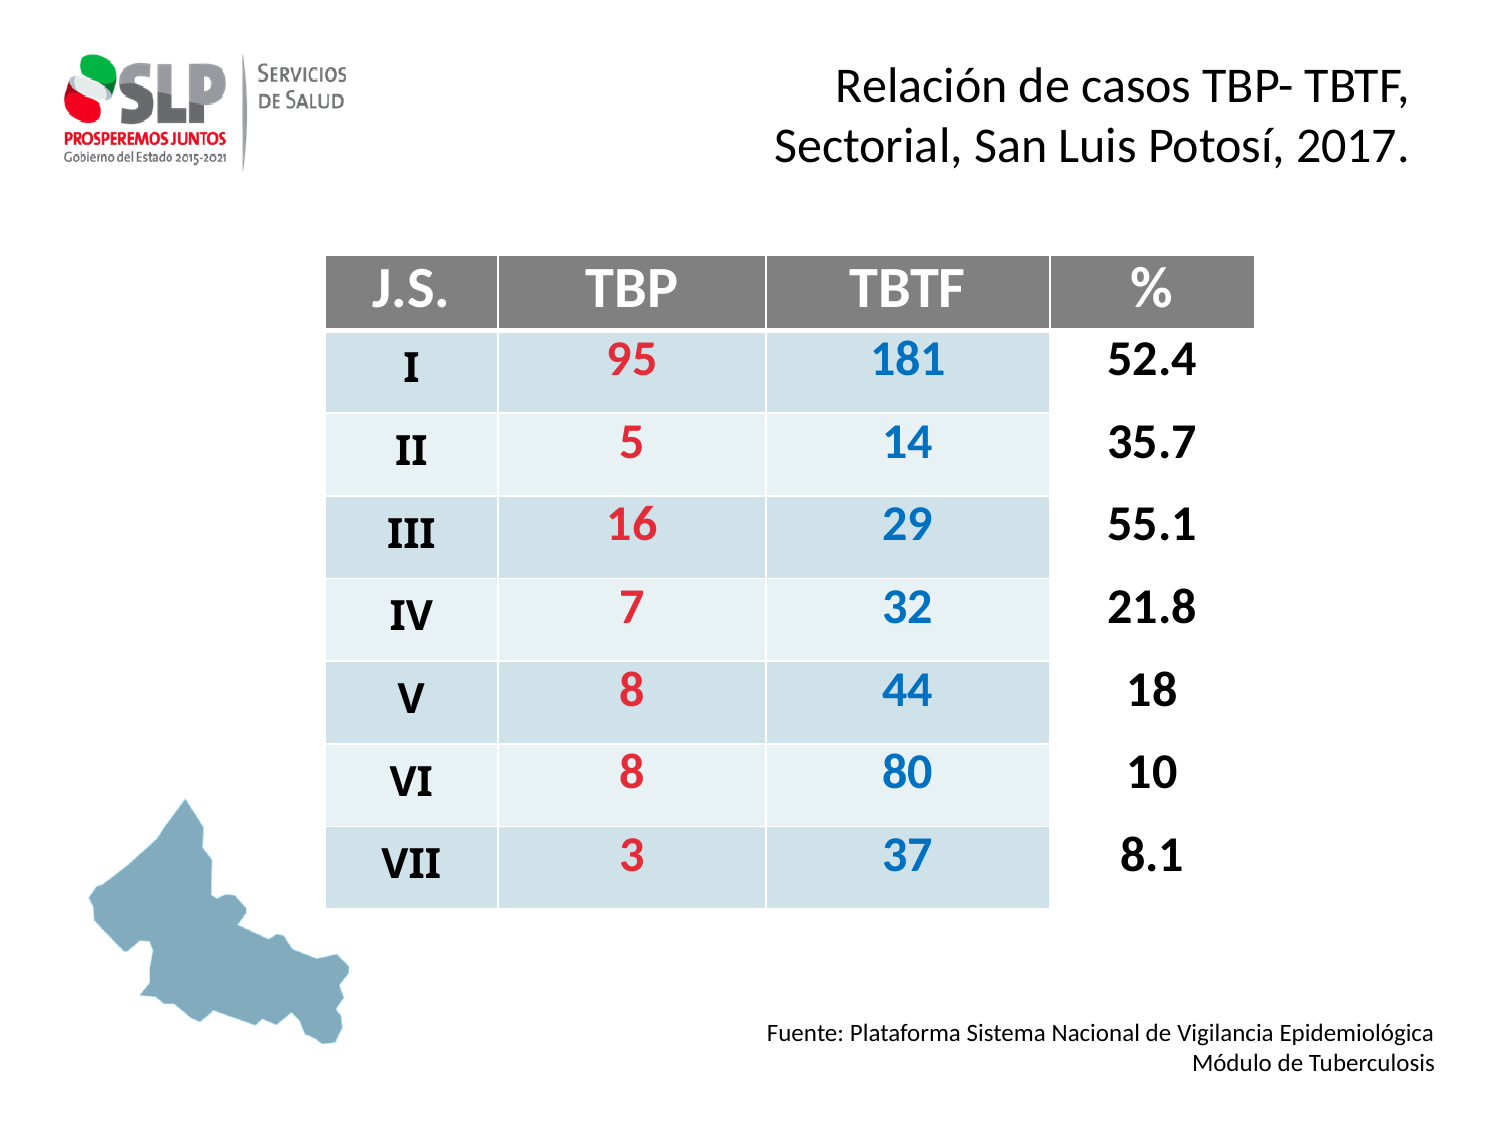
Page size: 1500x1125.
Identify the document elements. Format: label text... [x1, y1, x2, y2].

picture [87, 798, 349, 1044]
table_cell 80 [767, 745, 1049, 826]
table_cell 181 [767, 333, 1049, 412]
table_cell 29 [767, 497, 1049, 578]
table_cell 44 [767, 662, 1049, 743]
table_cell 21.8 [1051, 579, 1254, 660]
table_cell 37 [767, 827, 1049, 908]
picture [64, 54, 346, 173]
table_cell 10 [1051, 745, 1254, 826]
table_cell 8 [499, 662, 765, 743]
table_cell I [326, 333, 497, 412]
table_cell 8.1 [1051, 827, 1254, 908]
table_cell 55.1 [1051, 497, 1254, 578]
table_cell II [326, 414, 497, 495]
table_cell 52.4 [1051, 333, 1254, 412]
table_header J.S. [326, 256, 497, 328]
table_cell 32 [767, 579, 1049, 660]
table_header TBP [499, 256, 765, 328]
table_cell VI [326, 745, 497, 826]
table_cell 8 [499, 745, 765, 826]
table_cell III [326, 497, 497, 578]
table_cell 18 [1051, 662, 1254, 743]
table_header TBTF [767, 256, 1049, 328]
table_cell 5 [499, 414, 765, 495]
table_cell 16 [499, 497, 765, 578]
table_cell 14 [767, 414, 1049, 495]
table_cell 7 [499, 579, 765, 660]
table_cell VII [353, 827, 497, 908]
table_header % [1051, 256, 1254, 328]
table_cell 3 [499, 827, 765, 908]
table_cell V [326, 662, 497, 743]
table_cell 35.7 [1051, 414, 1254, 495]
table_cell IV [326, 579, 497, 660]
table_cell 95 [499, 333, 765, 412]
text_box Fuente: Plataforma Sistema Nacional de Vigilancia Epidemiológica Módulo de Tuberculosis [292, 1008, 1450, 1084]
title Relación de casos TBP- TBTF, Sectorial, San Luis Potosí, 2017. [75, 19, 1425, 207]
